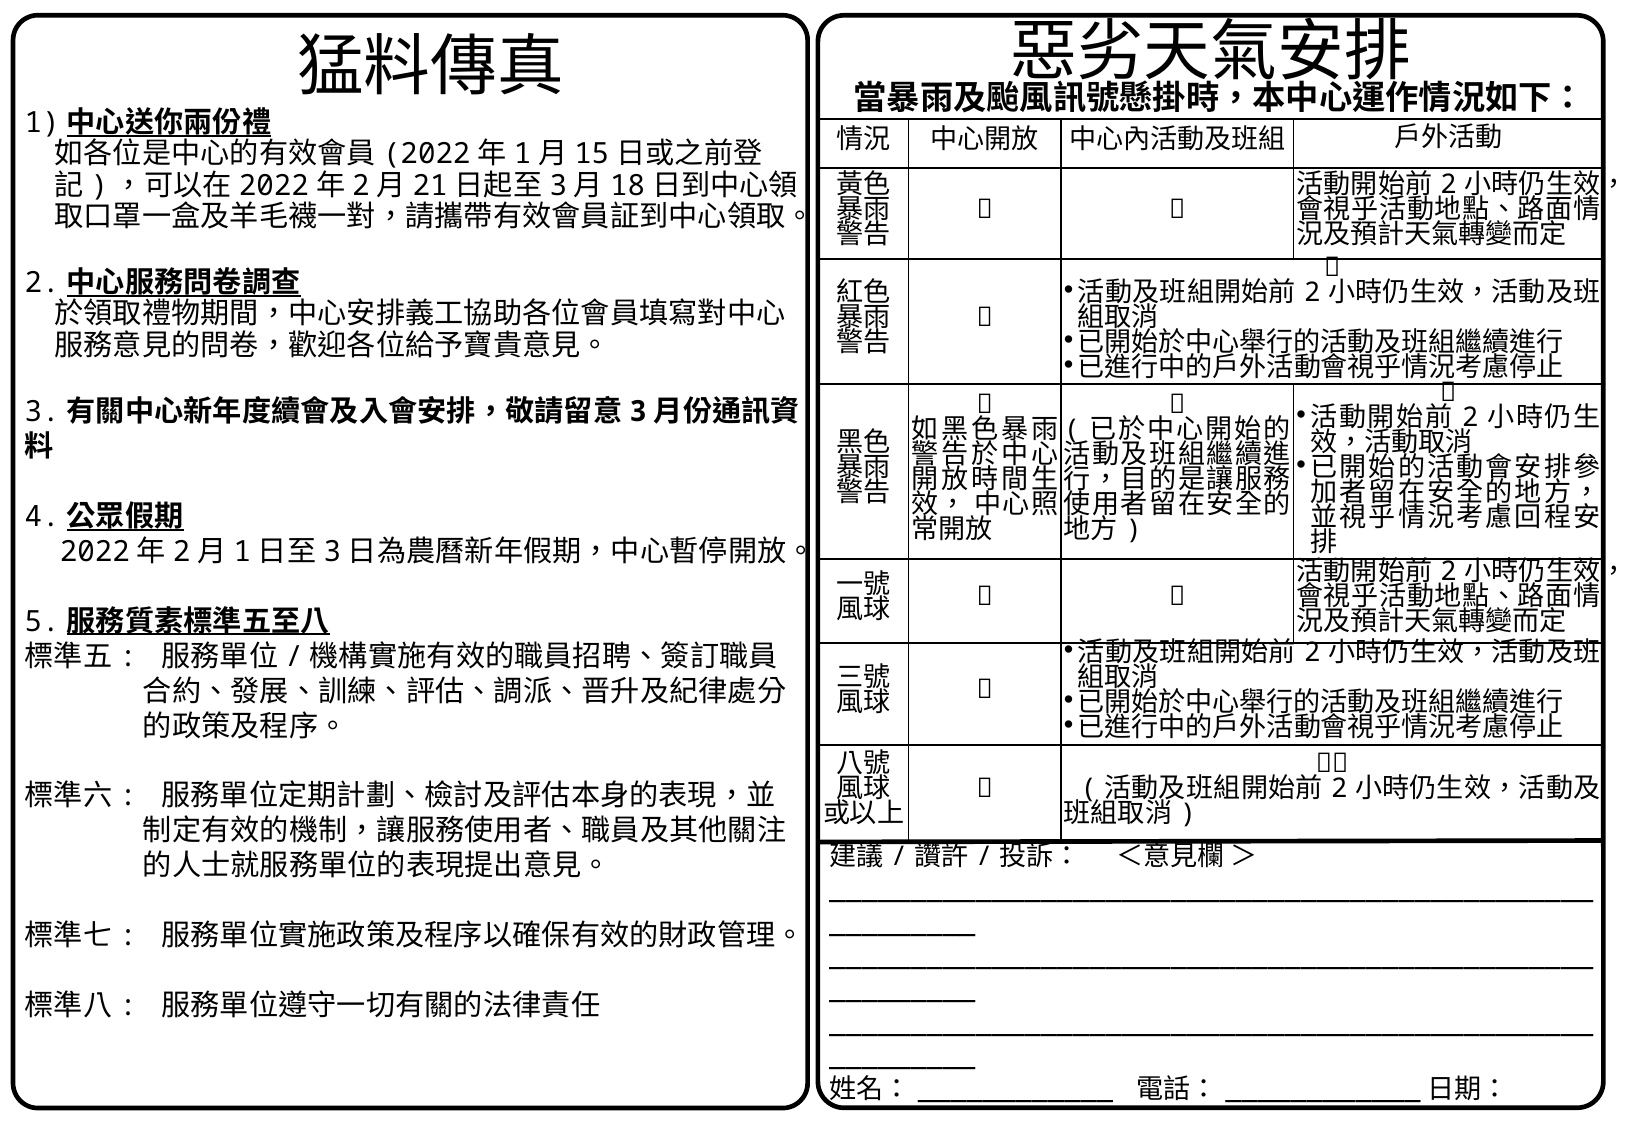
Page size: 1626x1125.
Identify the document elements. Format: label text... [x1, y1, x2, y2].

table_cell  [909, 260, 1060, 383]
table_cell 活動開始前2小時仍生效，會視乎活動地點、路面情況及預計天氣轉變而定 [1294, 560, 1602, 642]
text_box 惡劣天氣安排 [995, 0, 1426, 68]
table_header 中心開放 [909, 124, 1060, 167]
table_cell  [909, 560, 1060, 642]
table_cell  [909, 169, 1060, 258]
table_cell  (已於中心開始的活動及班組繼續進行，目的是讓服務使用者留在安全的地方) [1062, 385, 1293, 558]
table_cell  [1062, 169, 1293, 258]
table_cell 活動及班組開始前2小時仍生效，活動及班組取消 已開始於中心舉行的活動及班組繼續進行 已進行中的戶外活動會視乎情況考慮停止 [1062, 644, 1602, 744]
table_header 情況 [820, 120, 908, 167]
text_box 當暴雨及颱風訊號懸掛時，本中心運作情況如下： [838, 68, 1625, 124]
table_cell 八號 風球 或以上 [820, 746, 908, 839]
text_box 猛料傳真 [281, 15, 580, 96]
table_cell  [909, 746, 1060, 839]
text_box [12, 14, 809, 96]
table_header 建議/讚許/投訴： ＜意見欄 ＞ ________________________________________________________ ________________________________________________________ ________________________________________________________ 姓名：____________ 電話：____________日期： ____________ 歡迎各位會員、社會人士對本中心之服務提出意見，請將填妥的 資料投入本中心設置之意見箱，本中心會盡快跟進。多謝您寶貴 的意見，閣下的資料絕對保密。 [826, 840, 1612, 1125]
table_header 戶外活動 [1294, 124, 1602, 167]
table_cell 一號 風球 [820, 560, 908, 642]
table_cell  [1062, 560, 1293, 642]
table_cell  活動開始前2小時仍生效，活動取消 已開始的活動會安排參加者留在安全的地方，並視乎情況考慮回程安排 [1294, 385, 1602, 558]
table_cell 黃色 暴雨 警告 [820, 169, 908, 258]
table_cell  [909, 644, 1060, 744]
table_cell 活動開始前2小時仍生效，會視乎活動地點、路面情況及預計天氣轉變而定 [1294, 169, 1602, 258]
table_header 中心內活動及班組 [1062, 124, 1293, 167]
text_box [816, 14, 995, 1102]
table_cell 三號 風球 [820, 644, 908, 744]
table_cell  如黑色暴雨警告於中心開放時間生效， 中心照常開放 [909, 385, 1060, 558]
table_cell  活動及班組開始前2小時仍生效，活動及班組取消 已開始於中心舉行的活動及班組繼續進行 已進行中的戶外活動會視乎情況考慮停止 [1062, 260, 1602, 383]
text_box 1)中心送你兩份禮 如各位是中心的有效會員(2022年1月15日或之前登記)，可以在2022年2月21日起至3月18日到中心領取口罩一盒及羊毛襪一對，請攜帶有效會員証到中心領取。 2.中心服務問卷調查 於領取禮物期間，中心安排義工協助各位會員填寫對中心服務意見的問卷，歡迎各位給予寶貴意見。 3.有關中心新年度續會及入會安排，敬請留意3月份通訊資料 4.公眾假期 2022年2月1日至3日為農曆新年假期，中心暫停開放。 5.服務質素標準五至八 標準五: 服務單位/機構實施有效的職員招聘、簽訂職員合約、發展、訓練、評估、調派、晋升及紀律處分的政策及程序。 標準六: 服務單位定期計劃、檢討及評估本身的表現，並制定有效的機制，讓服務使用者、職員及其他關注的人士就服務單位的表現提出意見。 標準七: 服務單位實施政策及程序以確保有效的財政管理。 標準八: 服務單位遵守一切有關的法律責任 [9, 96, 816, 1125]
table_cell 紅色 暴雨 警告 [820, 260, 908, 383]
table_cell 黑色 暴雨 警告 [820, 385, 908, 558]
text_box [1426, 14, 1605, 68]
table_cell  (活動及班組開始前2小時仍生效，活動及班組取消) [1062, 746, 1602, 839]
